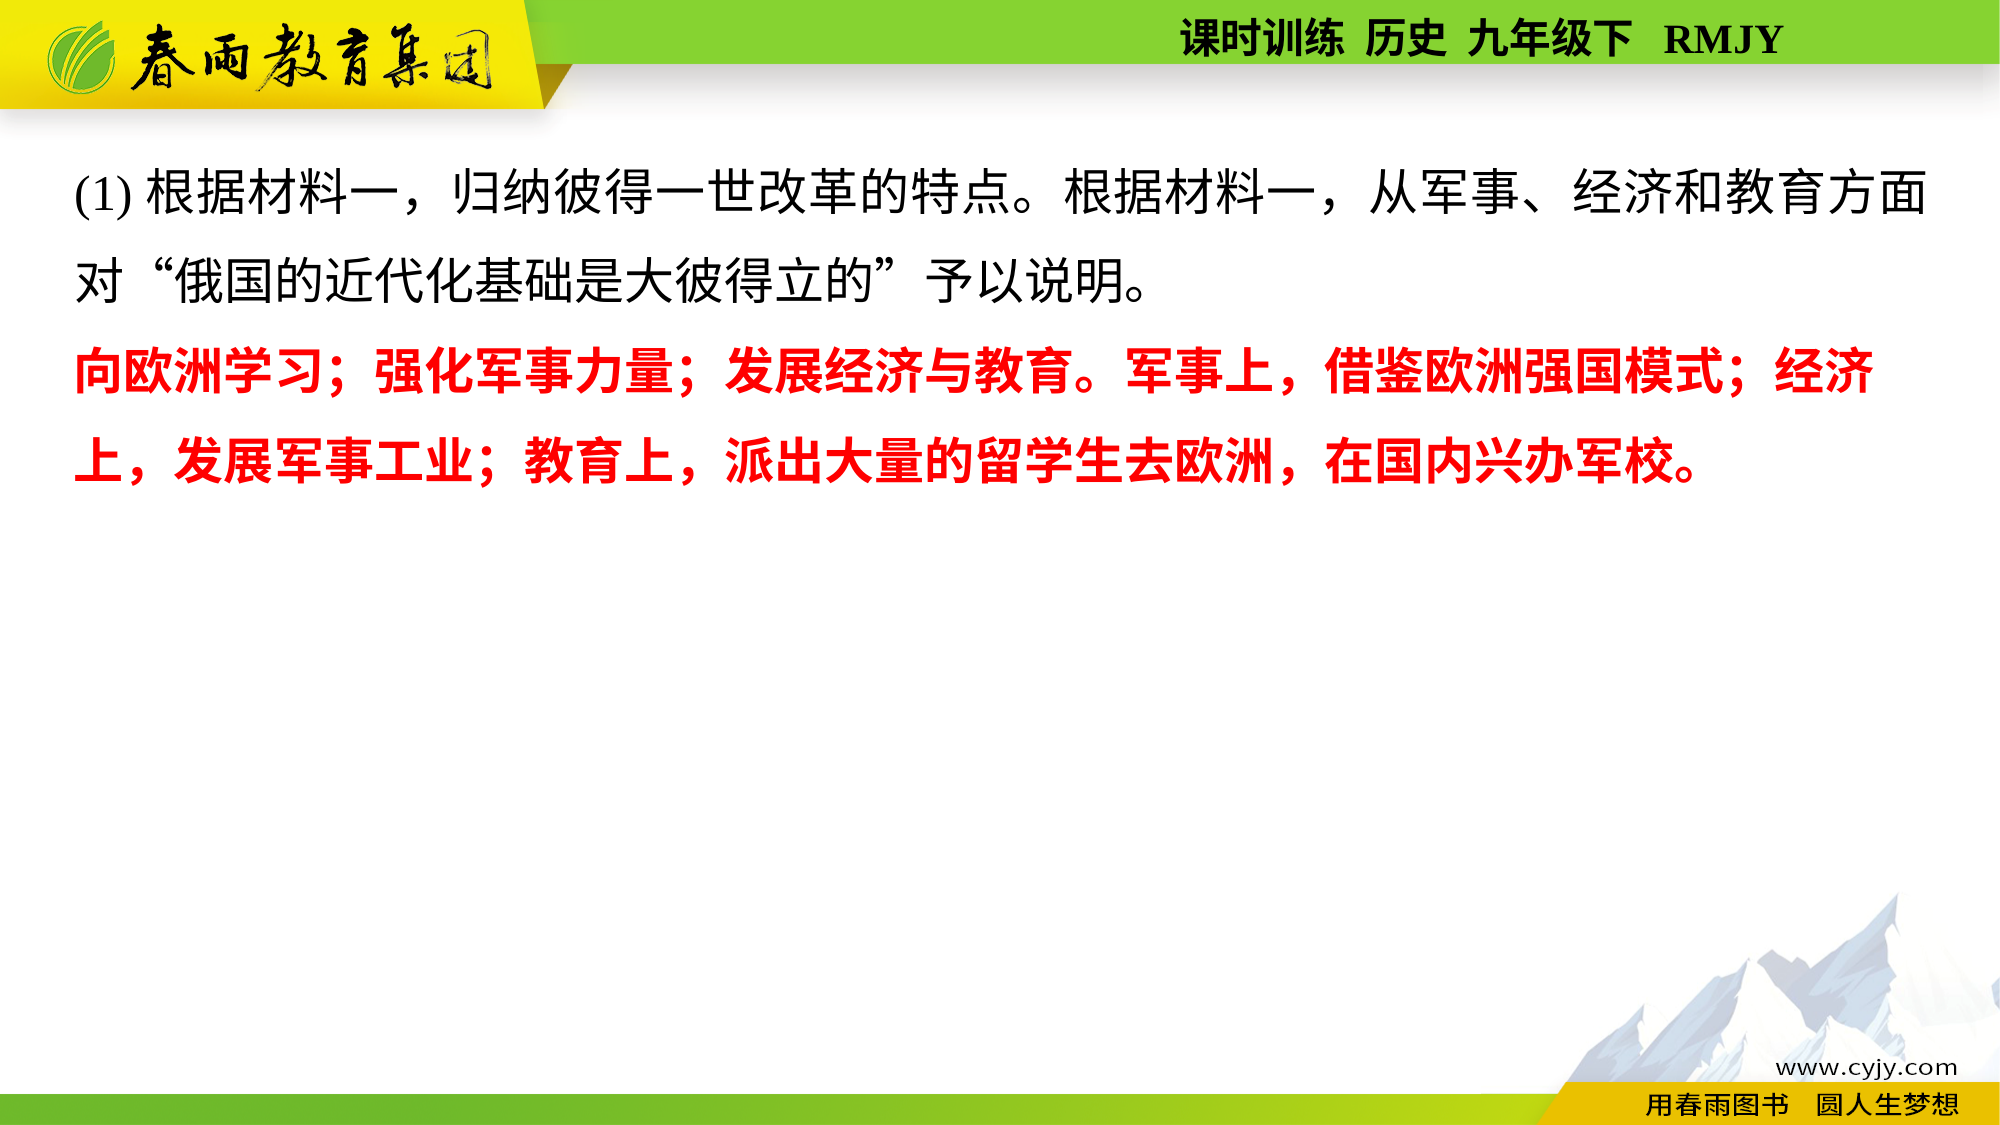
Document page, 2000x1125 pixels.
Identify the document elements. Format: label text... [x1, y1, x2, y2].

list (1)根据材料一，归纳彼得一世改革的特点。根据材料一，从军事、经济和教育方面对“俄国的近代化基础是大彼得立的”予以说明。 [59, 122, 1944, 302]
picture [0, 0, 2000, 1125]
text_box 向欧洲学习；强化军事力量；发展经济与教育。军事上，借鉴欧洲强国模式；经济上，发展军事工业；教育上，派出大量的留学生去欧洲，在国内兴办军校。 [59, 302, 1944, 498]
